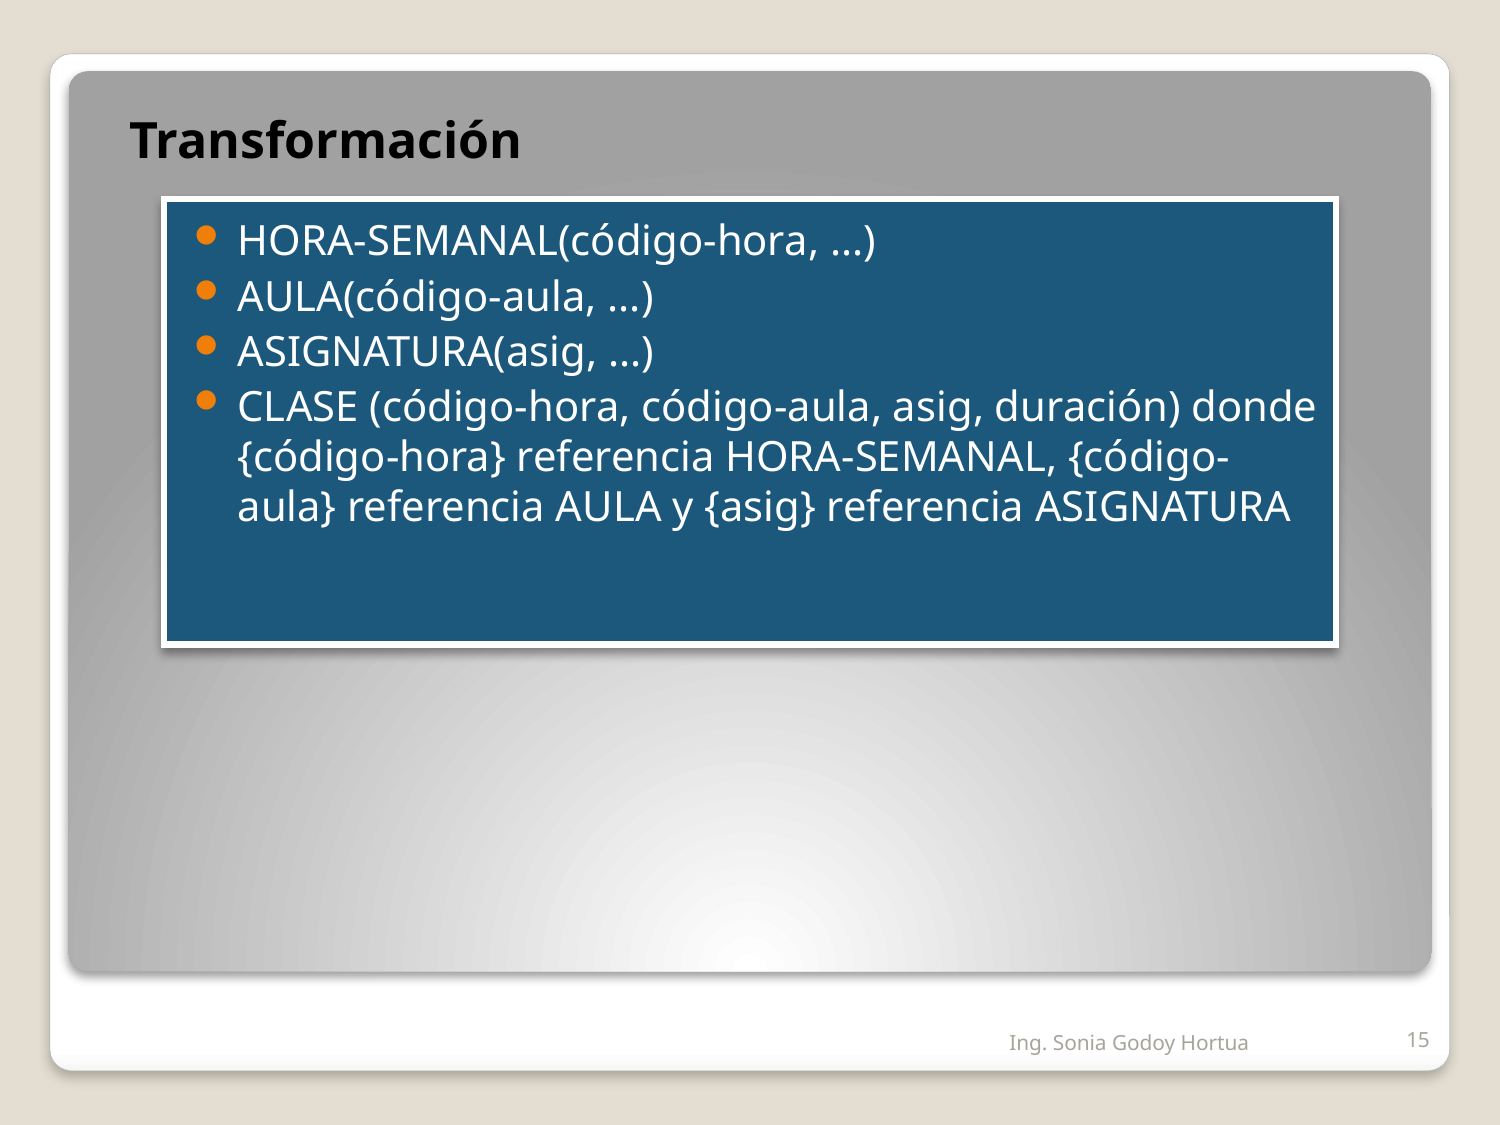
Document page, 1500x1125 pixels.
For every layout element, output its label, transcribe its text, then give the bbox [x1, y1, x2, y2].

list HORA-SEMANAL(código-hora, ...) AULA(código-aula, ...) ASIGNATURA(asig, ...) CLASE (código-hora, código-aula, asig, duración) donde {código-hora} referencia HORA-SEMANAL, {código-aula} referencia AULA y {asig} referencia ASIGNATURA [161, 196, 1339, 648]
list Transformación [105, 70, 751, 201]
footer Ing. Sonia Godoy Hortua [994, 1002, 1369, 1063]
slide_number 15 [1369, 1002, 1445, 1063]
